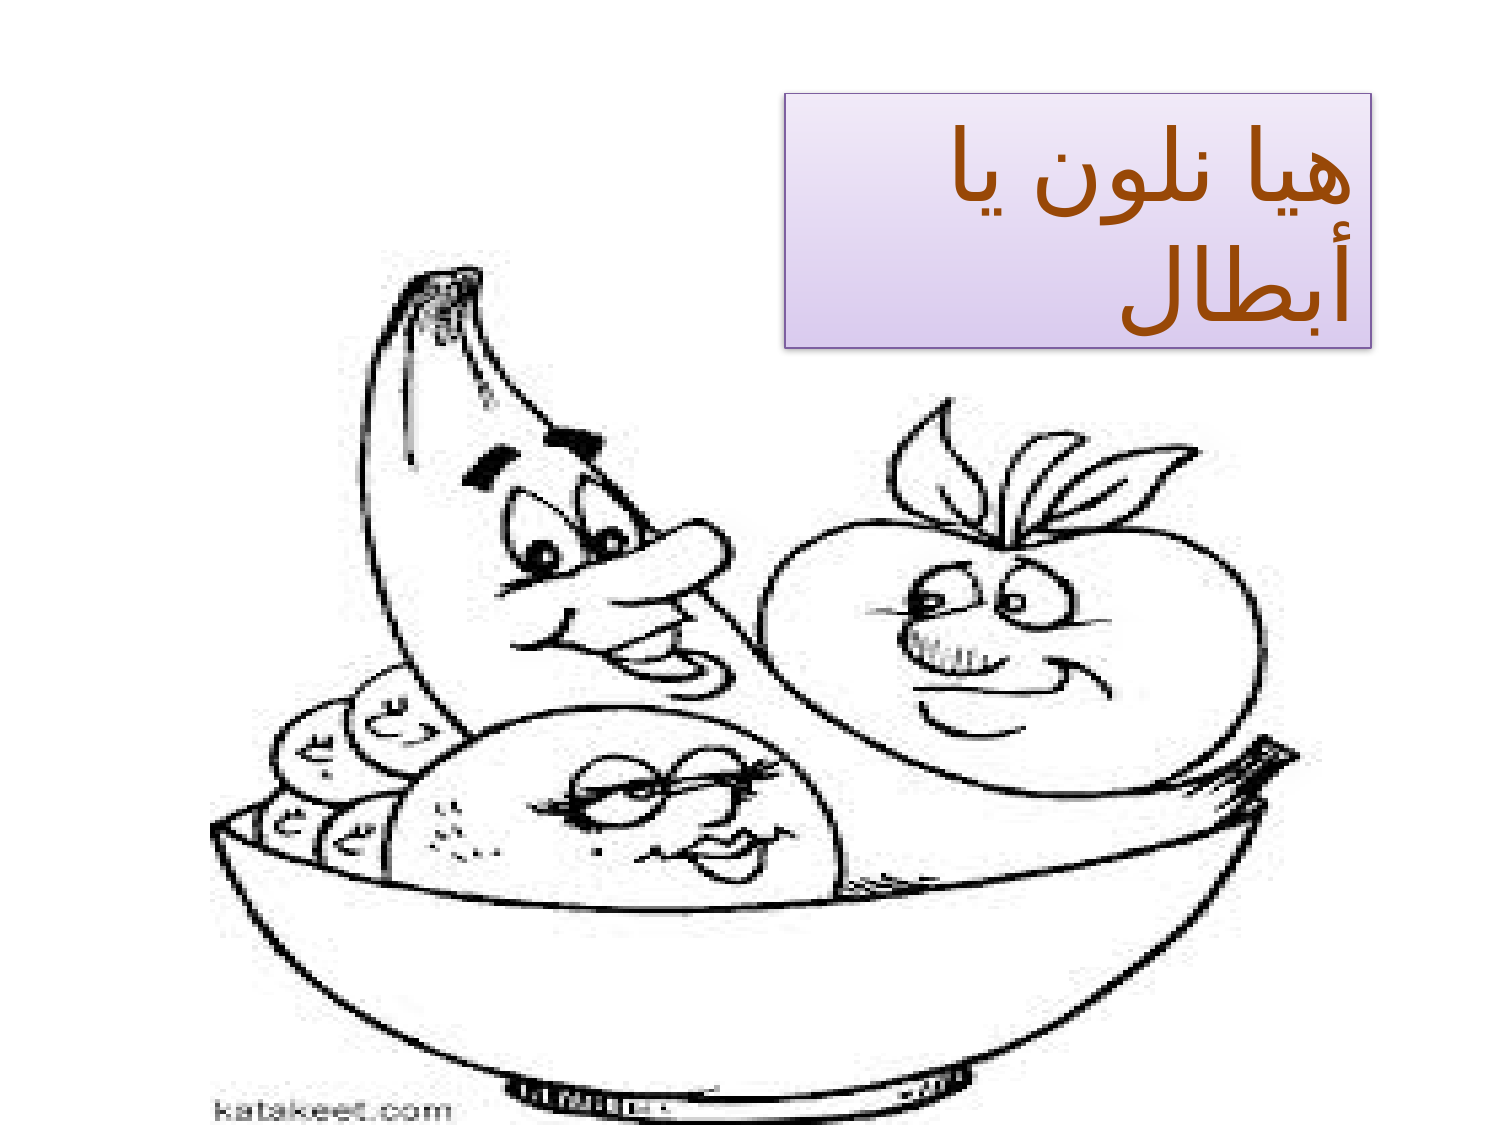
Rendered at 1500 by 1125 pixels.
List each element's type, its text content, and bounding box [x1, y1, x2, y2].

text_box هيا نلون يا أبطال [784, 93, 1372, 349]
picture [210, 250, 1322, 1125]
